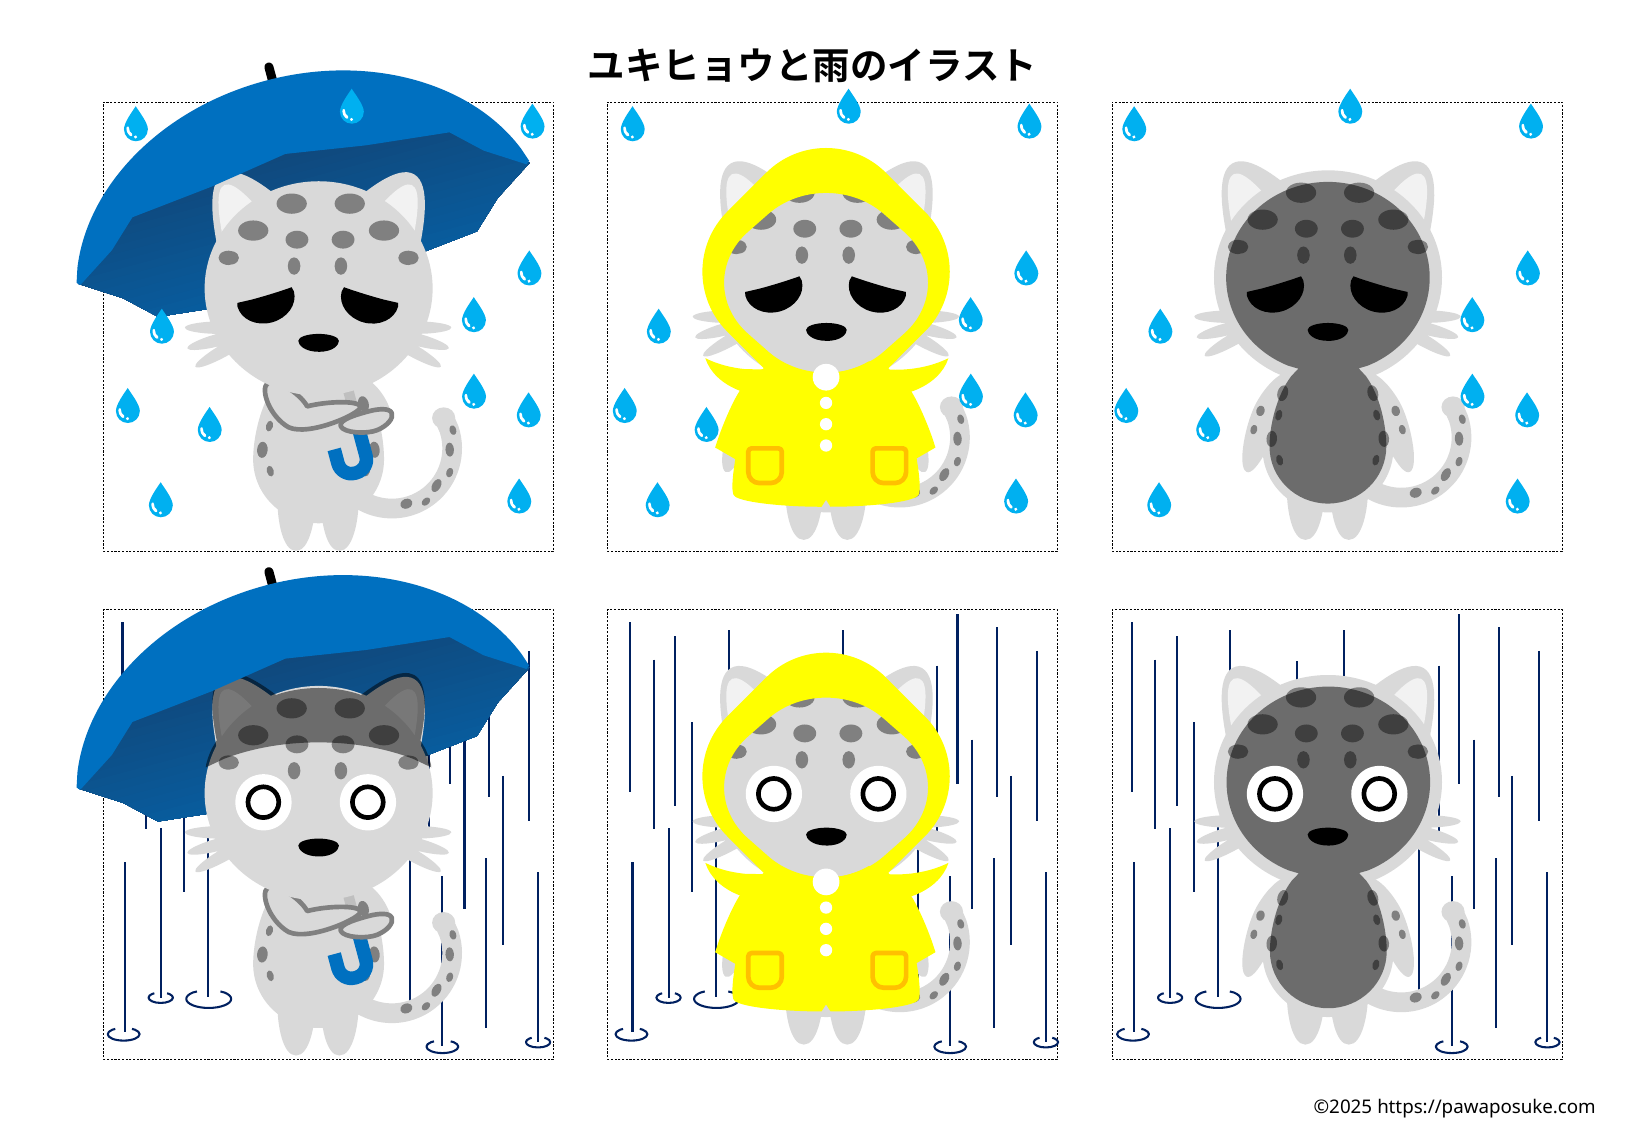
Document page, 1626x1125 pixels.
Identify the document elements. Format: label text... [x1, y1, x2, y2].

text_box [70, 566, 551, 1056]
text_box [1116, 613, 1560, 1054]
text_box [1114, 88, 1544, 541]
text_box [70, 61, 545, 552]
text_box ユキヒョウと雨のイラスト [573, 34, 1052, 95]
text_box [615, 613, 1059, 1054]
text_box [612, 88, 1042, 541]
